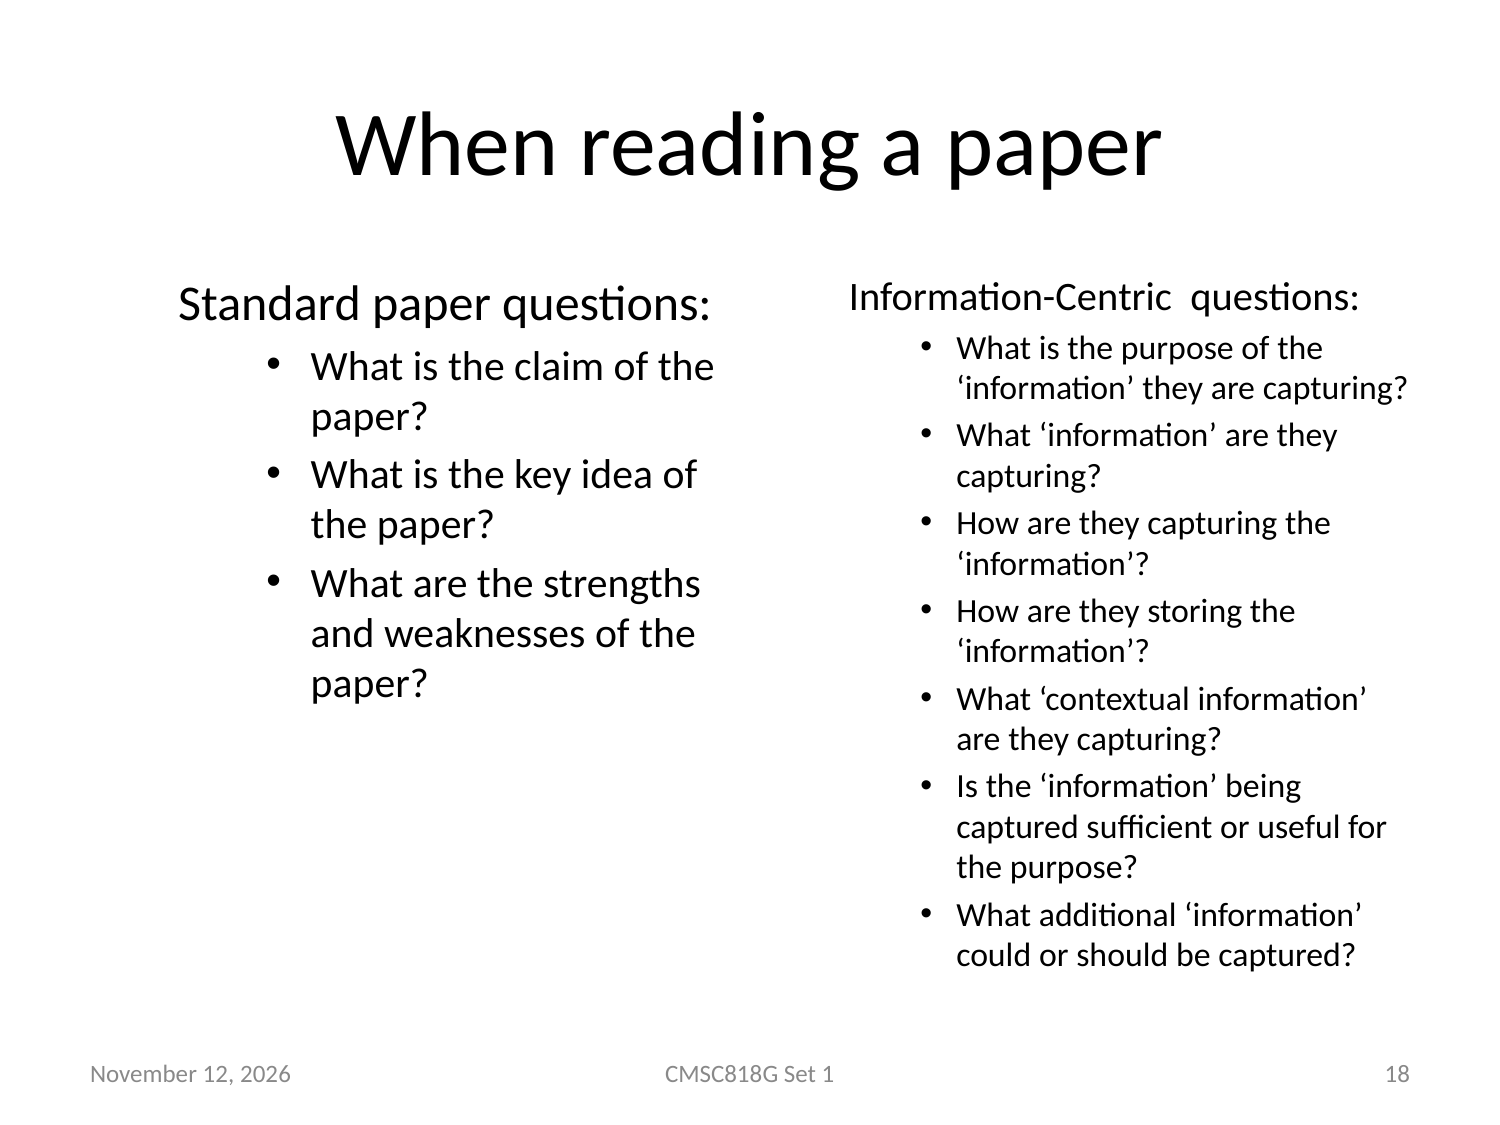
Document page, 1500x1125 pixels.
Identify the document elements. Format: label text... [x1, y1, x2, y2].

title When reading a paper [75, 45, 1425, 233]
footer CMSC818G Set 1 [512, 1042, 988, 1103]
slide_number 18 [1074, 1042, 1425, 1103]
list Standard paper questions: What is the claim of the paper? What is the key idea of the paper? What are the strengths and weaknesses of the paper? [75, 262, 738, 1005]
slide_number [75, 1042, 425, 1103]
list Information-Centric questions: What is the purpose of the ‘information’ they are capturing? What ‘information’ are they capturing? How are they capturing the ‘information’? How are they storing the ‘information’? What ‘contextual information’ are they capturing? Is the ‘information’ being captured sufficient or useful for the purpose? What additional ‘information’ could or should be captured? [762, 262, 1425, 1005]
